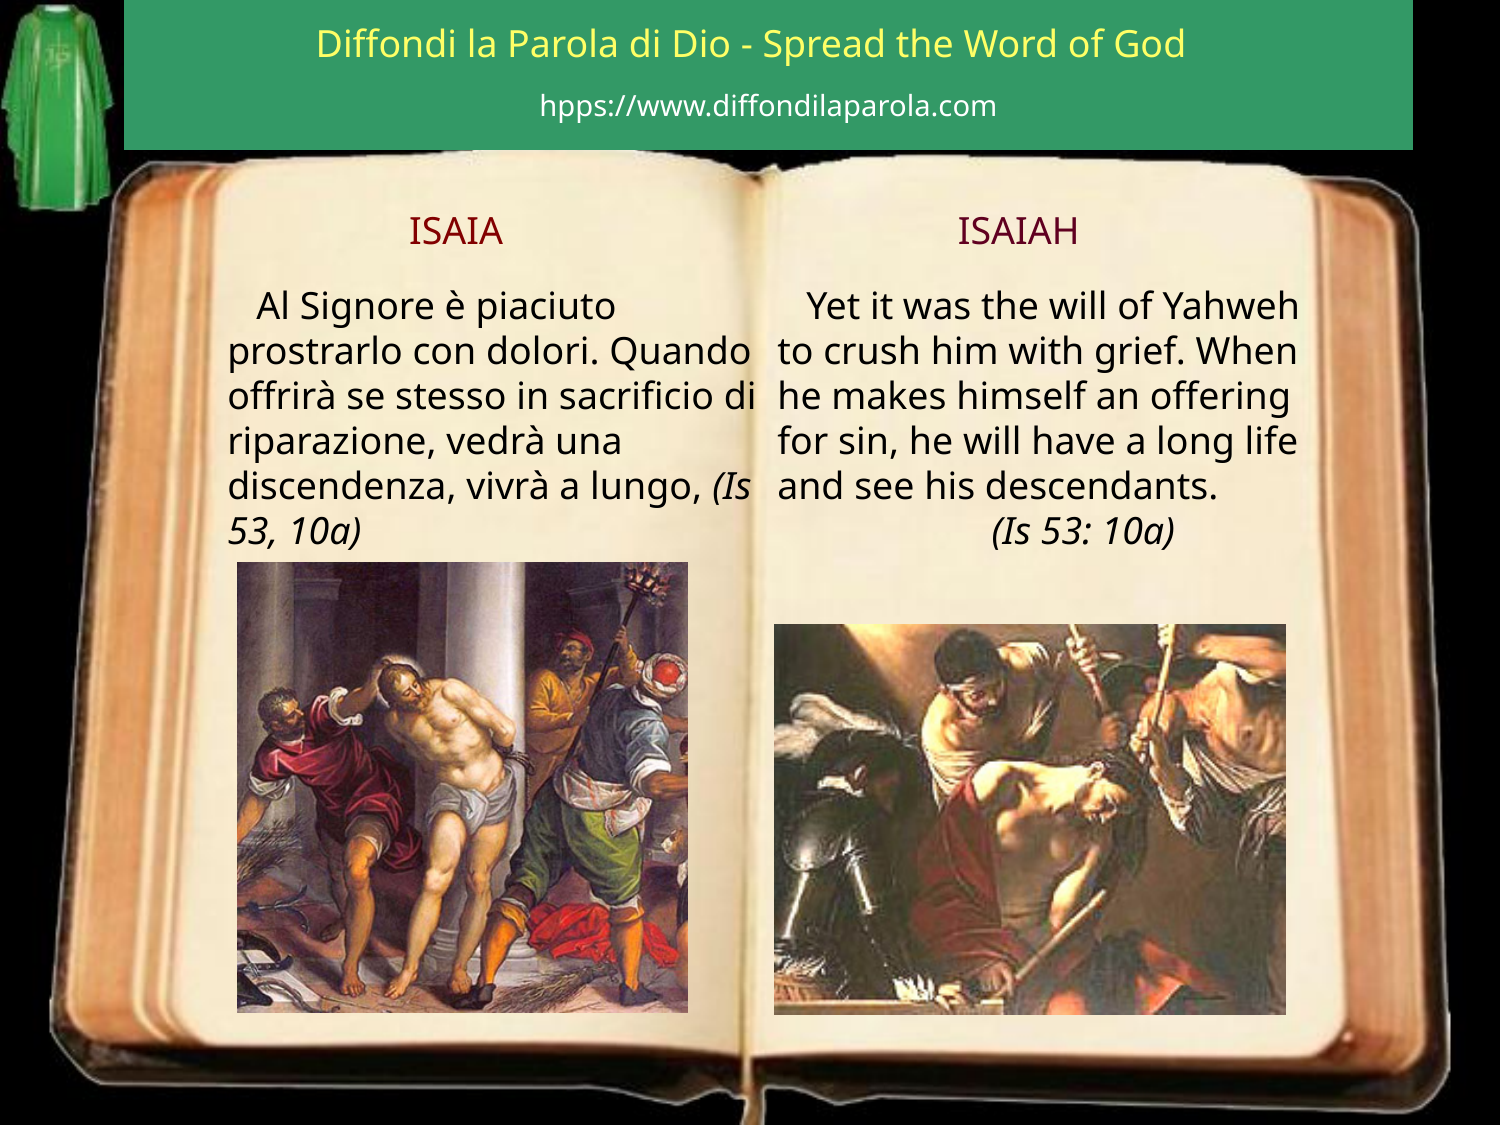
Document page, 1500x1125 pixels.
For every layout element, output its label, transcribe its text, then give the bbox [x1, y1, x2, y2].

text_box ISAIAH [762, 199, 1275, 260]
text_box Al Signore è piaciuto prostrarlo con dolori. Quando offrirà se stesso in sacrificio di riparazione, vedrà una discendenza, vivrà a lungo, (Is 53, 10a) [212, 274, 762, 560]
text_box ISAIA [174, 199, 738, 260]
picture [0, 0, 1500, 1125]
text_box Yet it was the will of Yahweh to crush him with grief. When he makes himself an offering for sin, he will have a long life and see his descendants. (Is 53: 10a) [762, 274, 1350, 560]
text_box Diffondi la Parola di Dio - Spread the Word of God hpps://www.diffondilaparola.com [124, 0, 1413, 150]
